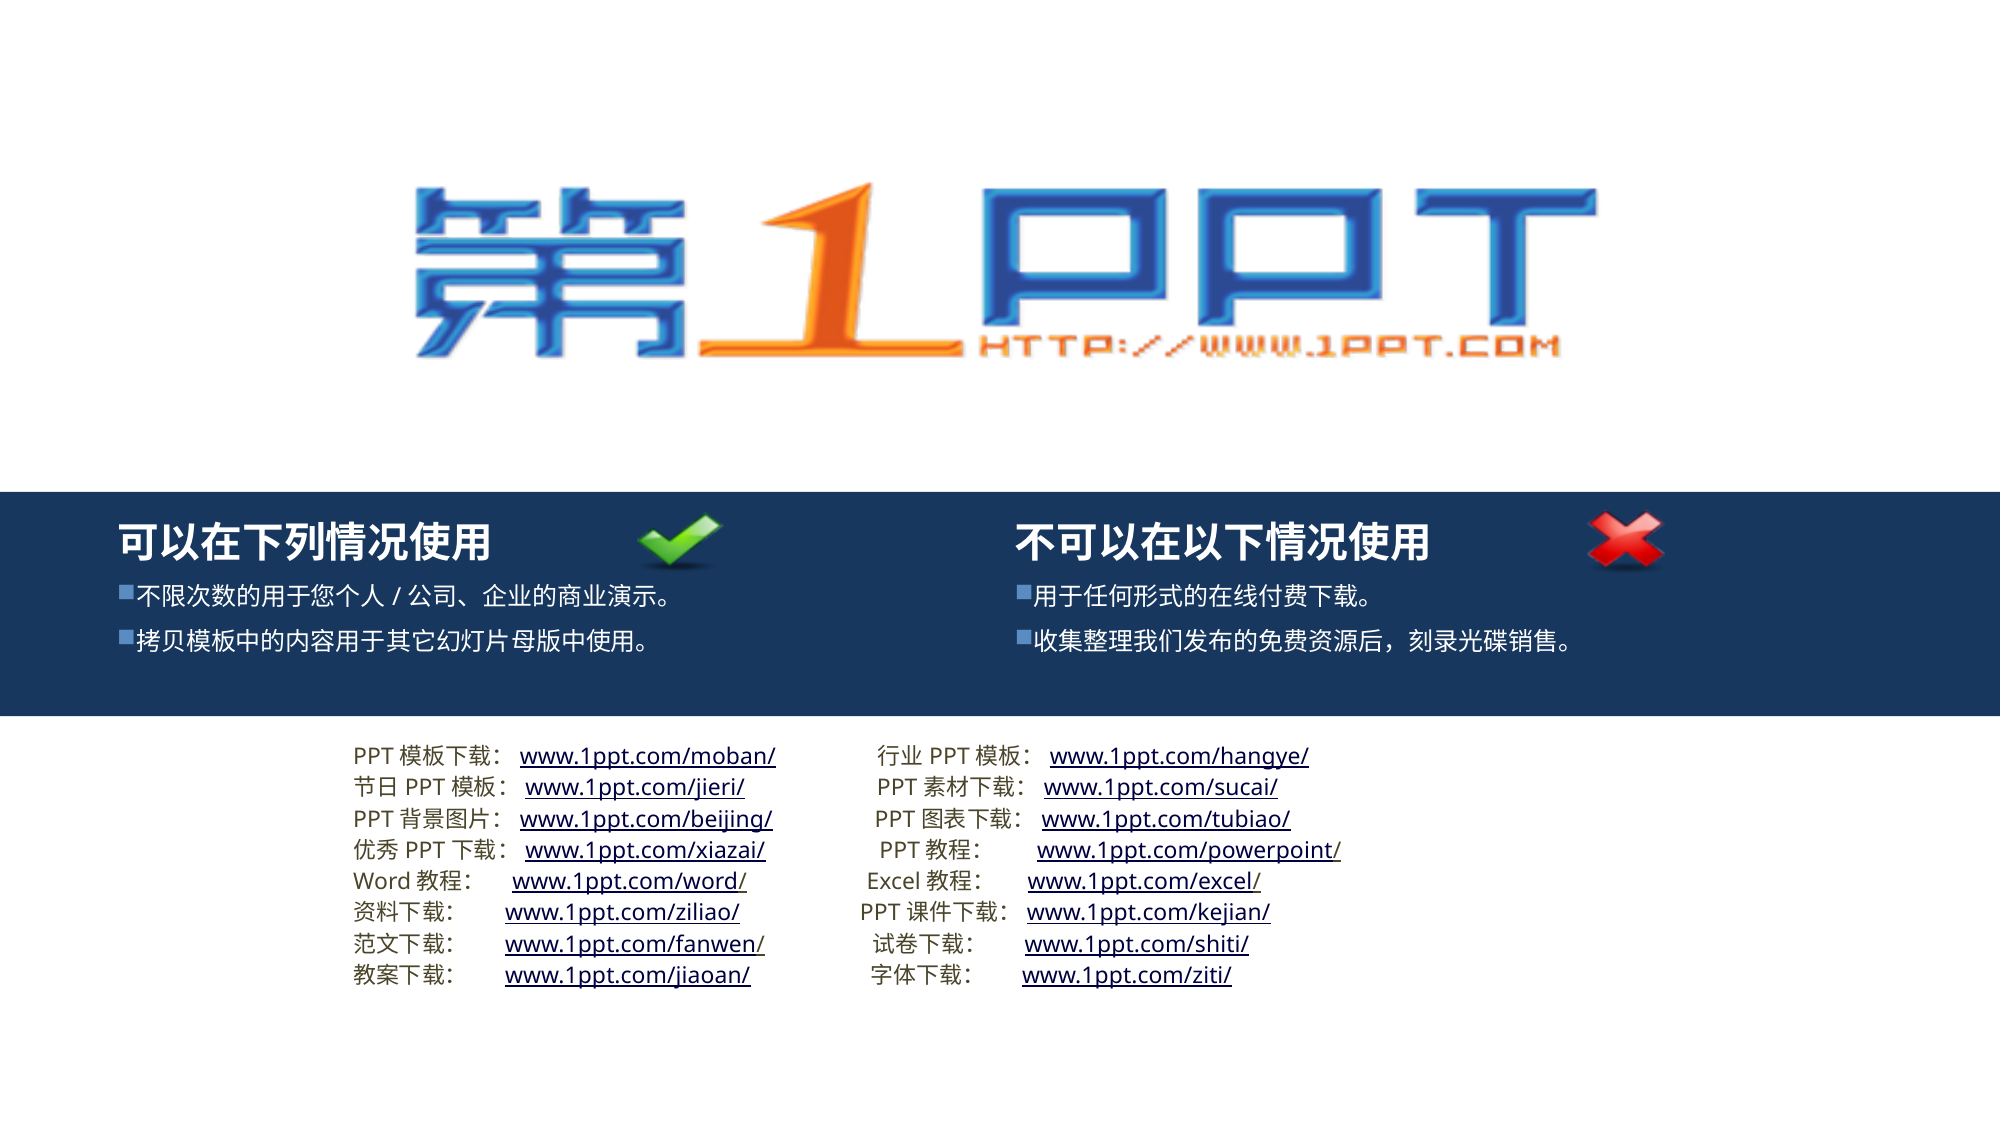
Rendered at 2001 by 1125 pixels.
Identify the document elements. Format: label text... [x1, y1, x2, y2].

text_box PPT模板下载：www.1ppt.com/moban/ 行业PPT模板：www.1ppt.com/hangye/ 节日PPT模板：www.1ppt.com/jieri/ PPT素材下载：www.1ppt.com/sucai/ PPT背景图片：www.1ppt.com/beijing/ PPT图表下载：www.1ppt.com/tubiao/ 优秀PPT下载：www.1ppt.com/xiazai/ PPT教程： www.1ppt.com/powerpoint/ Word教程： www.1ppt.com/word/ Excel教程： www.1ppt.com/excel/ 资料下载： www.1ppt.com/ziliao/ PPT课件下载：www.1ppt.com/kejian/ 范文下载： www.1ppt.com/fanwen/ 试卷下载： www.1ppt.com/shiti/ 教案下载： www.1ppt.com/jiaoan/ 字体下载： www.1ppt.com/ziti/ [336, 762, 1752, 1008]
picture [1581, 507, 1669, 573]
picture [637, 507, 724, 573]
text_box 可以在下列情况使用 不限次数的用于您个人/公司、企业的商业演示。 拷贝模板中的内容用于其它幻灯片母版中使用。 [102, 508, 1000, 774]
text_box [0, 491, 2000, 717]
picture [179, 51, 1867, 492]
text_box 不可以在以下情况使用 用于任何形式的在线付费下载。 收集整理我们发布的免费资源后，刻录光碟销售。 [999, 508, 1898, 762]
